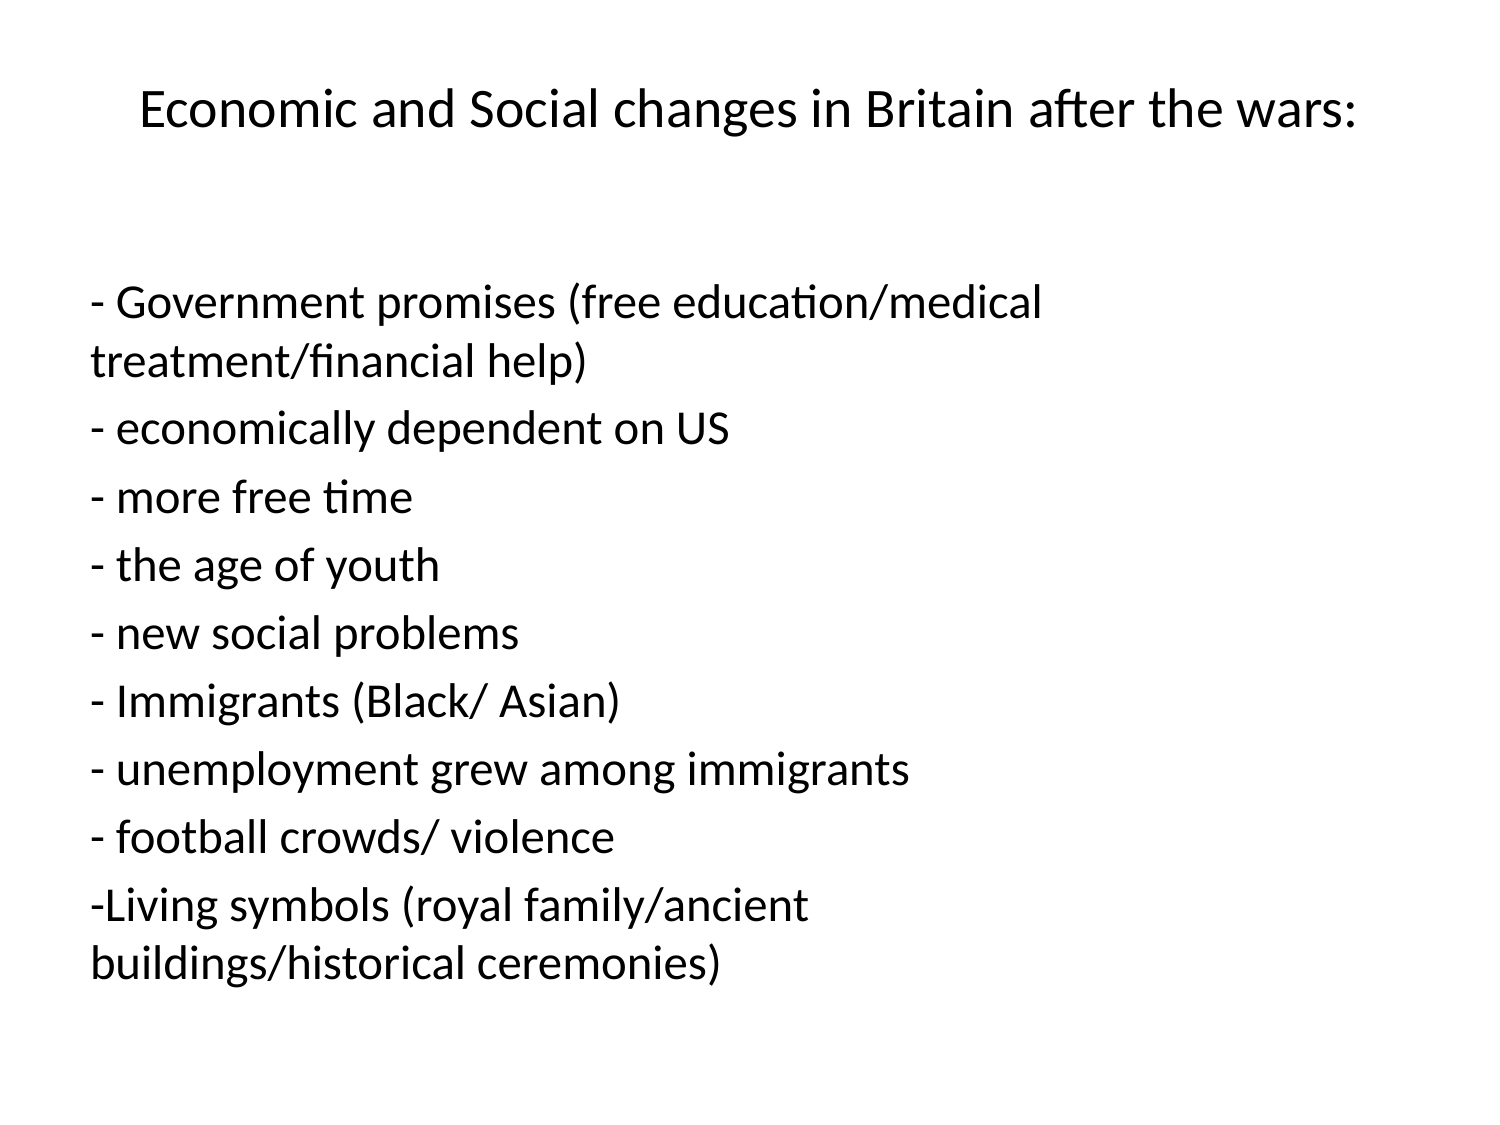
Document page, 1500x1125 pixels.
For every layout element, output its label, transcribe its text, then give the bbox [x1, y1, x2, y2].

list - Government promises (free education/medical treatment/financial help) - economically dependent on US - more free time - the age of youth - new social problems - Immigrants (Black/ Asian) - unemployment grew among immigrants - football crowds/ violence -Living symbols (royal family/ancient buildings/historical ceremonies) [75, 262, 1425, 1005]
title Economic and Social changes in Britain after the wars: [75, 45, 1425, 233]
